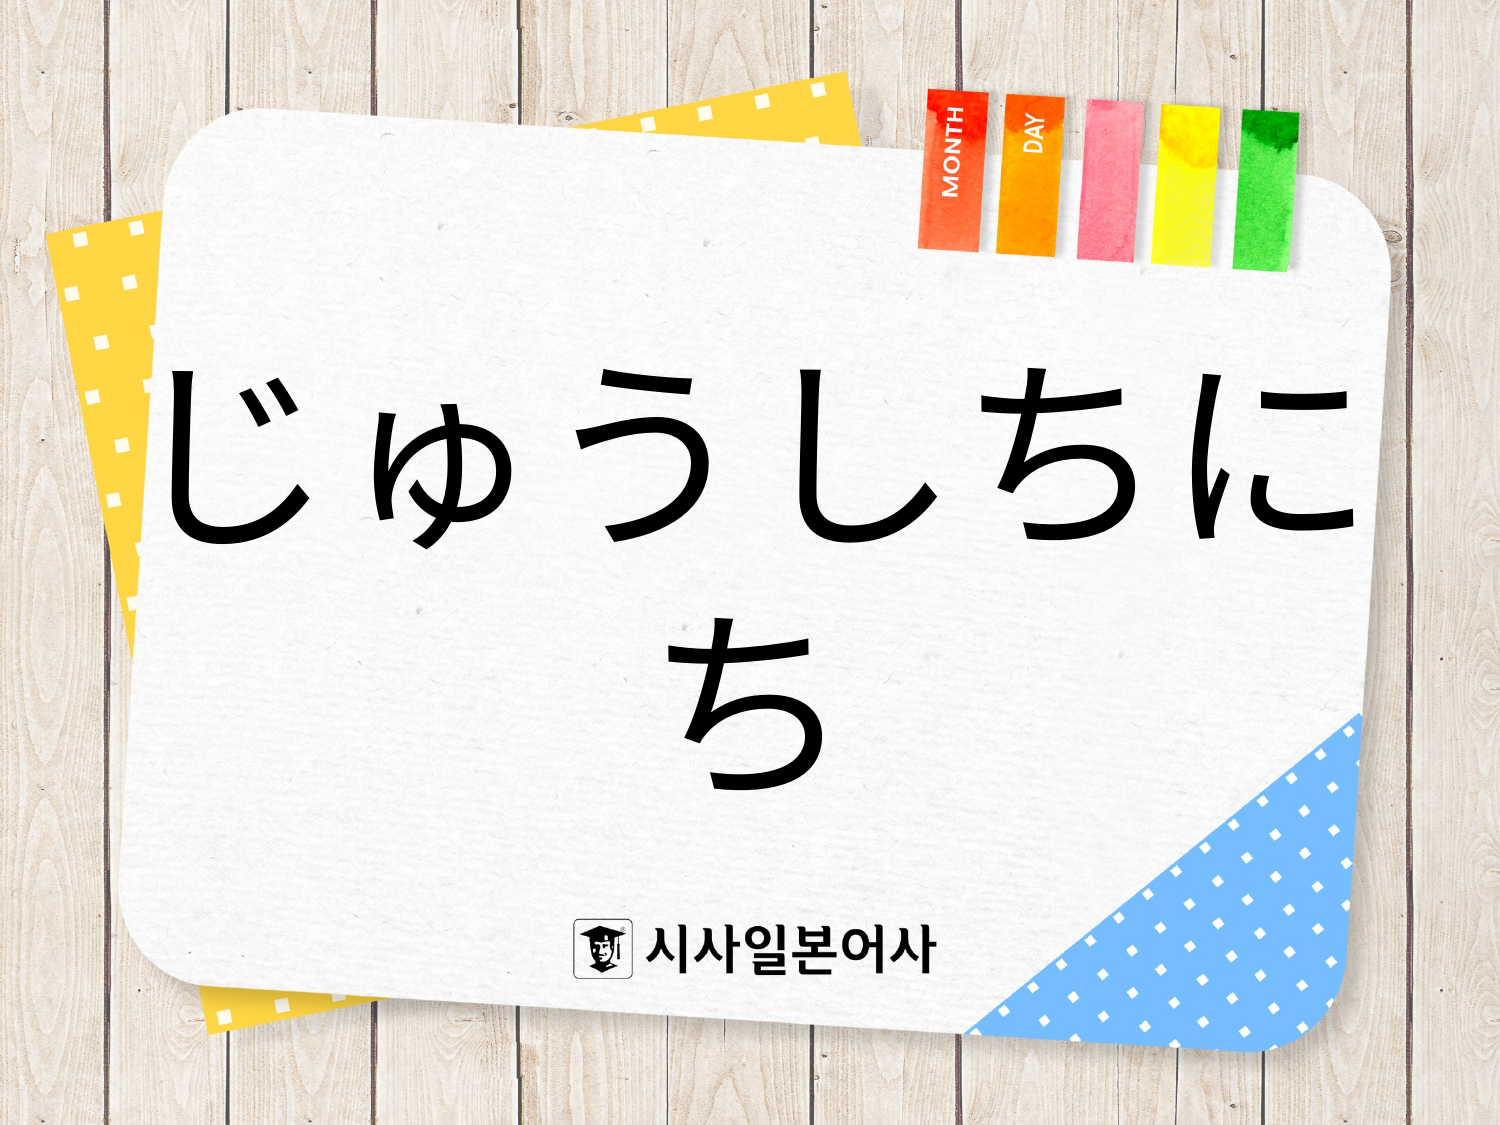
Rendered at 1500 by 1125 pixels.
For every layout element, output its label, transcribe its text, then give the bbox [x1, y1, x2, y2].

title じゅうしちにち [75, 338, 1425, 811]
picture [0, 0, 1500, 1125]
